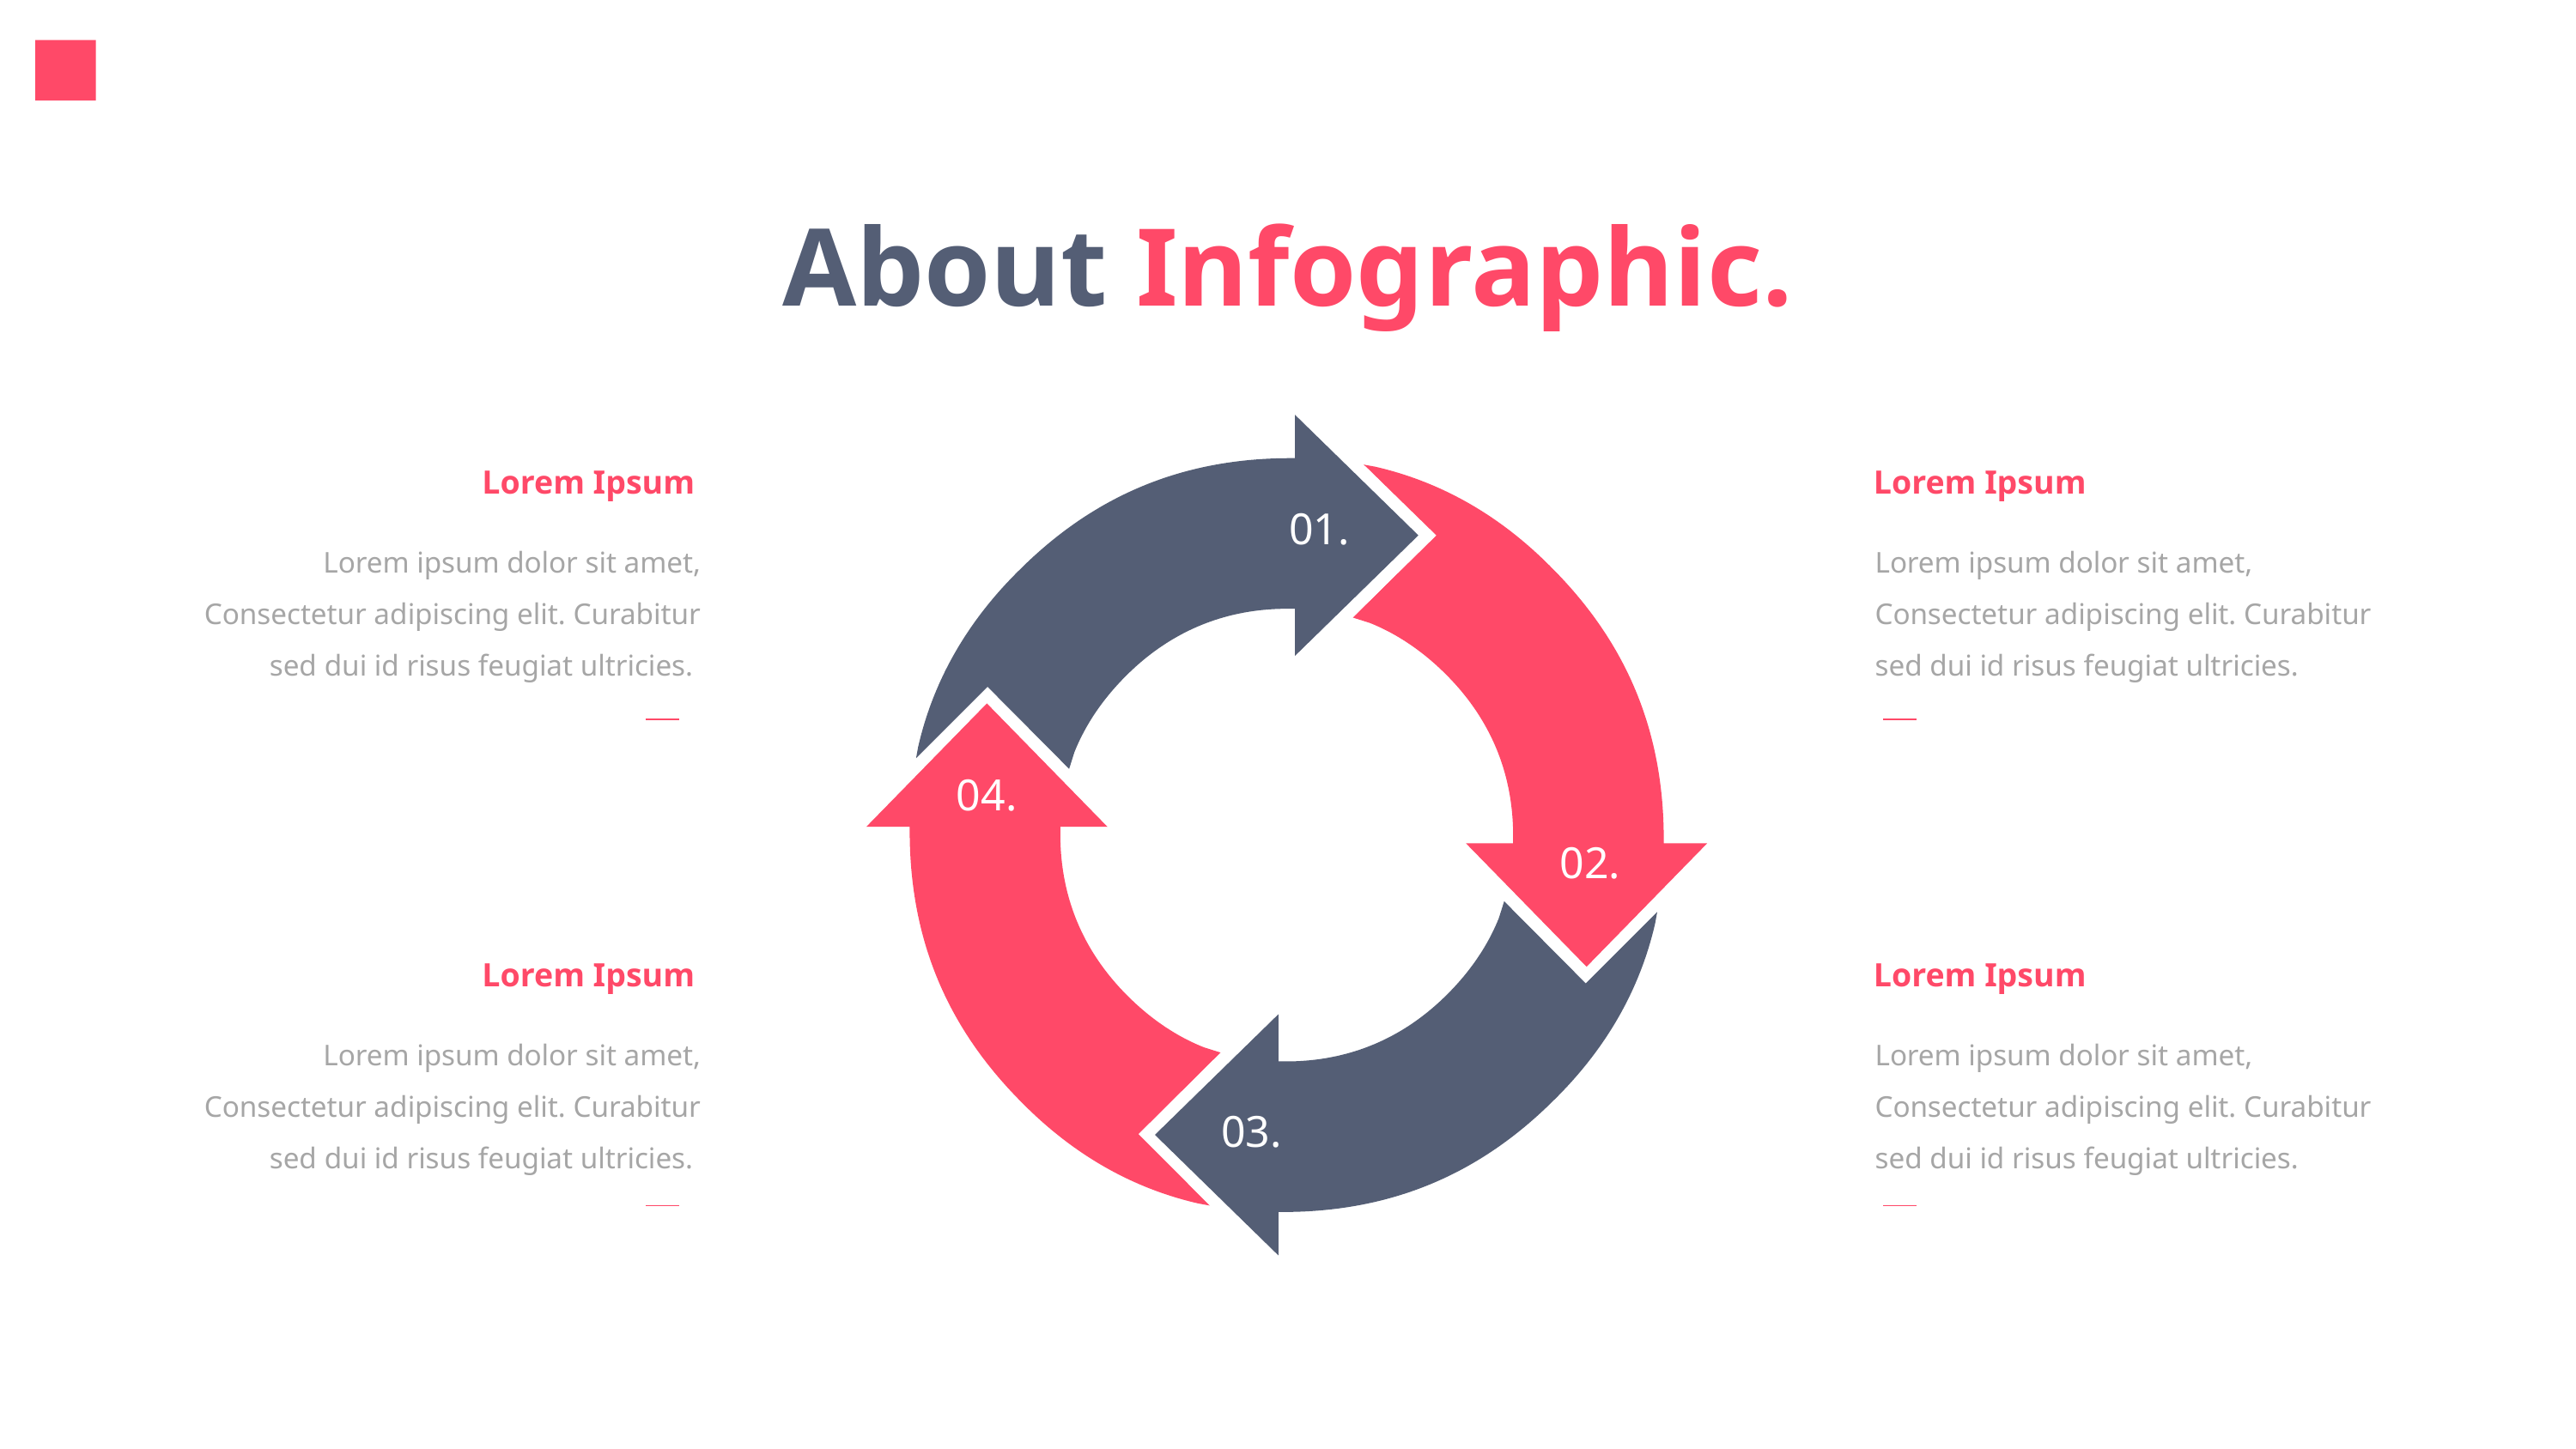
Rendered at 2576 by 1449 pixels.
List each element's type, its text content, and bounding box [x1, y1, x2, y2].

text_box Lorem Ipsum [1861, 455, 2099, 507]
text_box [866, 415, 1708, 1256]
text_box Lorem Ipsum [469, 455, 708, 507]
text_box [34, 39, 97, 101]
text_box Lorem ipsum dolor sit amet, Consectetur adipiscing elit. Curabitur sed dui id risus feugiat ultricies. [191, 521, 714, 688]
text_box Lorem ipsum dolor sit amet, Consectetur adipiscing elit. Curabitur sed dui id risus feugiat ultricies. [1862, 1014, 2385, 1181]
text_box About Infographic. [769, 192, 1807, 335]
text_box Lorem Ipsum [469, 948, 708, 1000]
text_box Lorem ipsum dolor sit amet, Consectetur adipiscing elit. Curabitur sed dui id risus feugiat ultricies. [1862, 521, 2385, 688]
text_box Lorem ipsum dolor sit amet, Consectetur adipiscing elit. Curabitur sed dui id risus feugiat ultricies. [191, 1014, 714, 1181]
text_box Lorem Ipsum [1861, 948, 2099, 1000]
